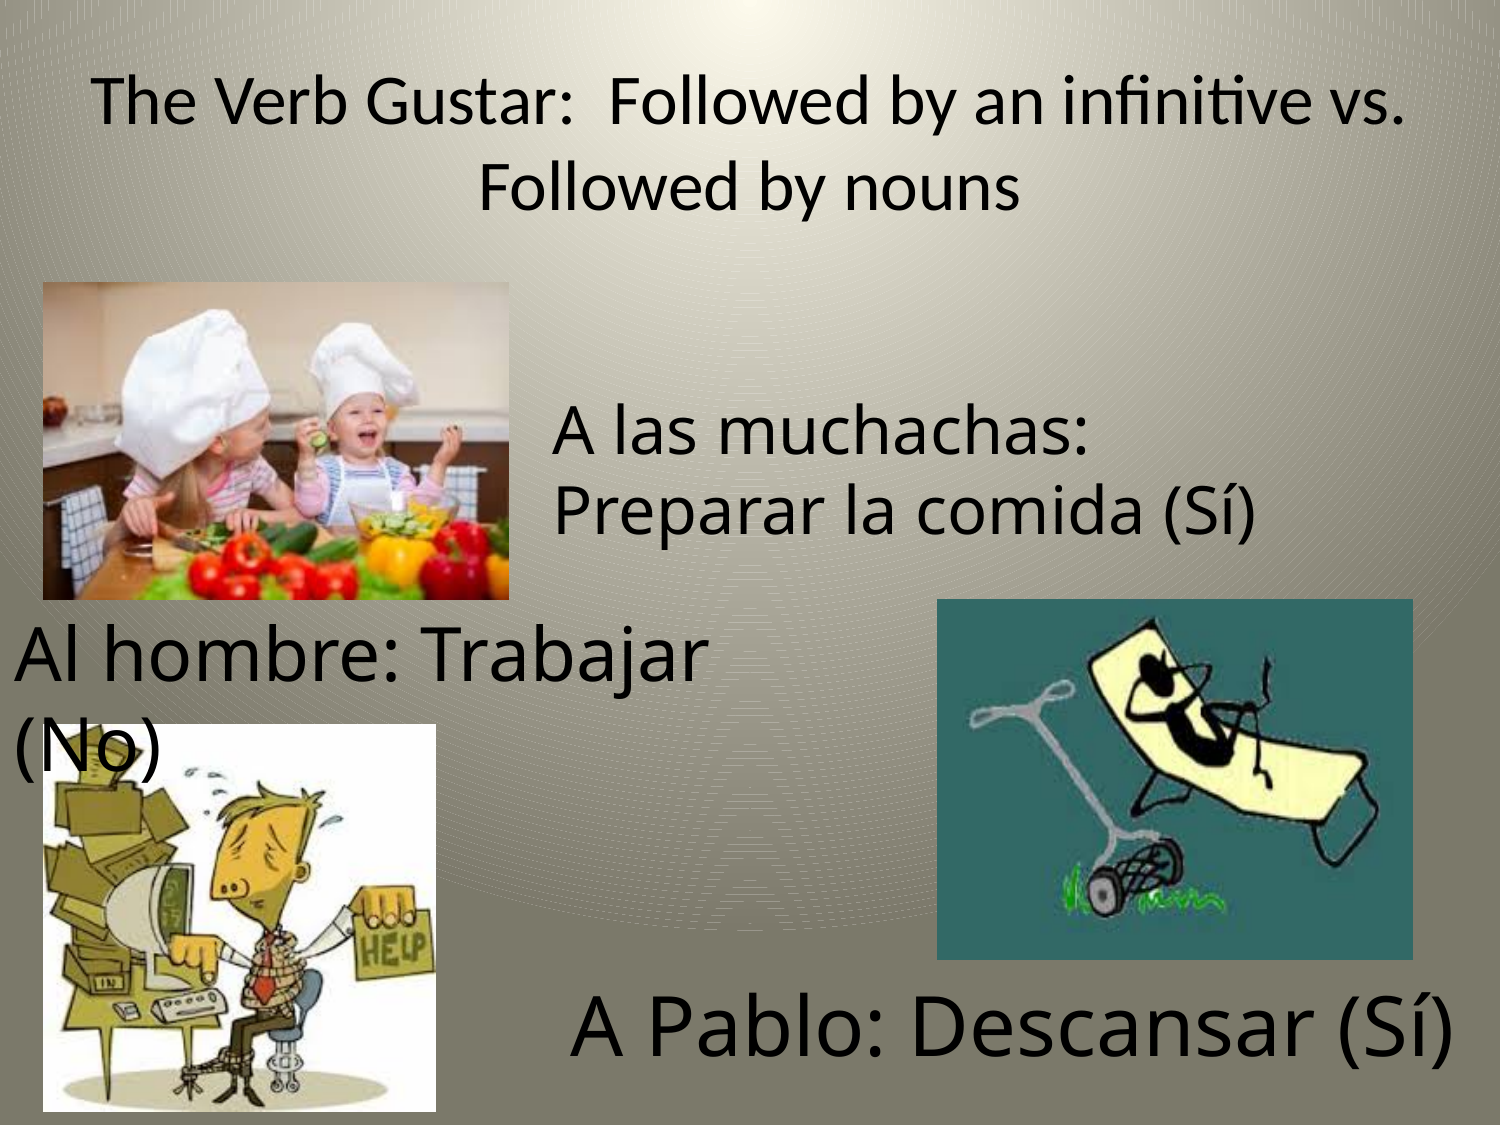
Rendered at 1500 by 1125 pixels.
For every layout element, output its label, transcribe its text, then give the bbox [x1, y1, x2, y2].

picture [937, 598, 1413, 960]
picture [43, 724, 436, 1112]
picture [43, 282, 509, 600]
text_box A Pablo: Descansar (Sí) [555, 965, 1471, 1081]
title The Verb Gustar: Followed by an infinitive vs. Followed by nouns [75, 45, 1425, 233]
text_box A las muchachas: Preparar la comida (Sí) [537, 380, 1388, 556]
text_box Al hombre: Trabajar (No) [0, 599, 888, 794]
